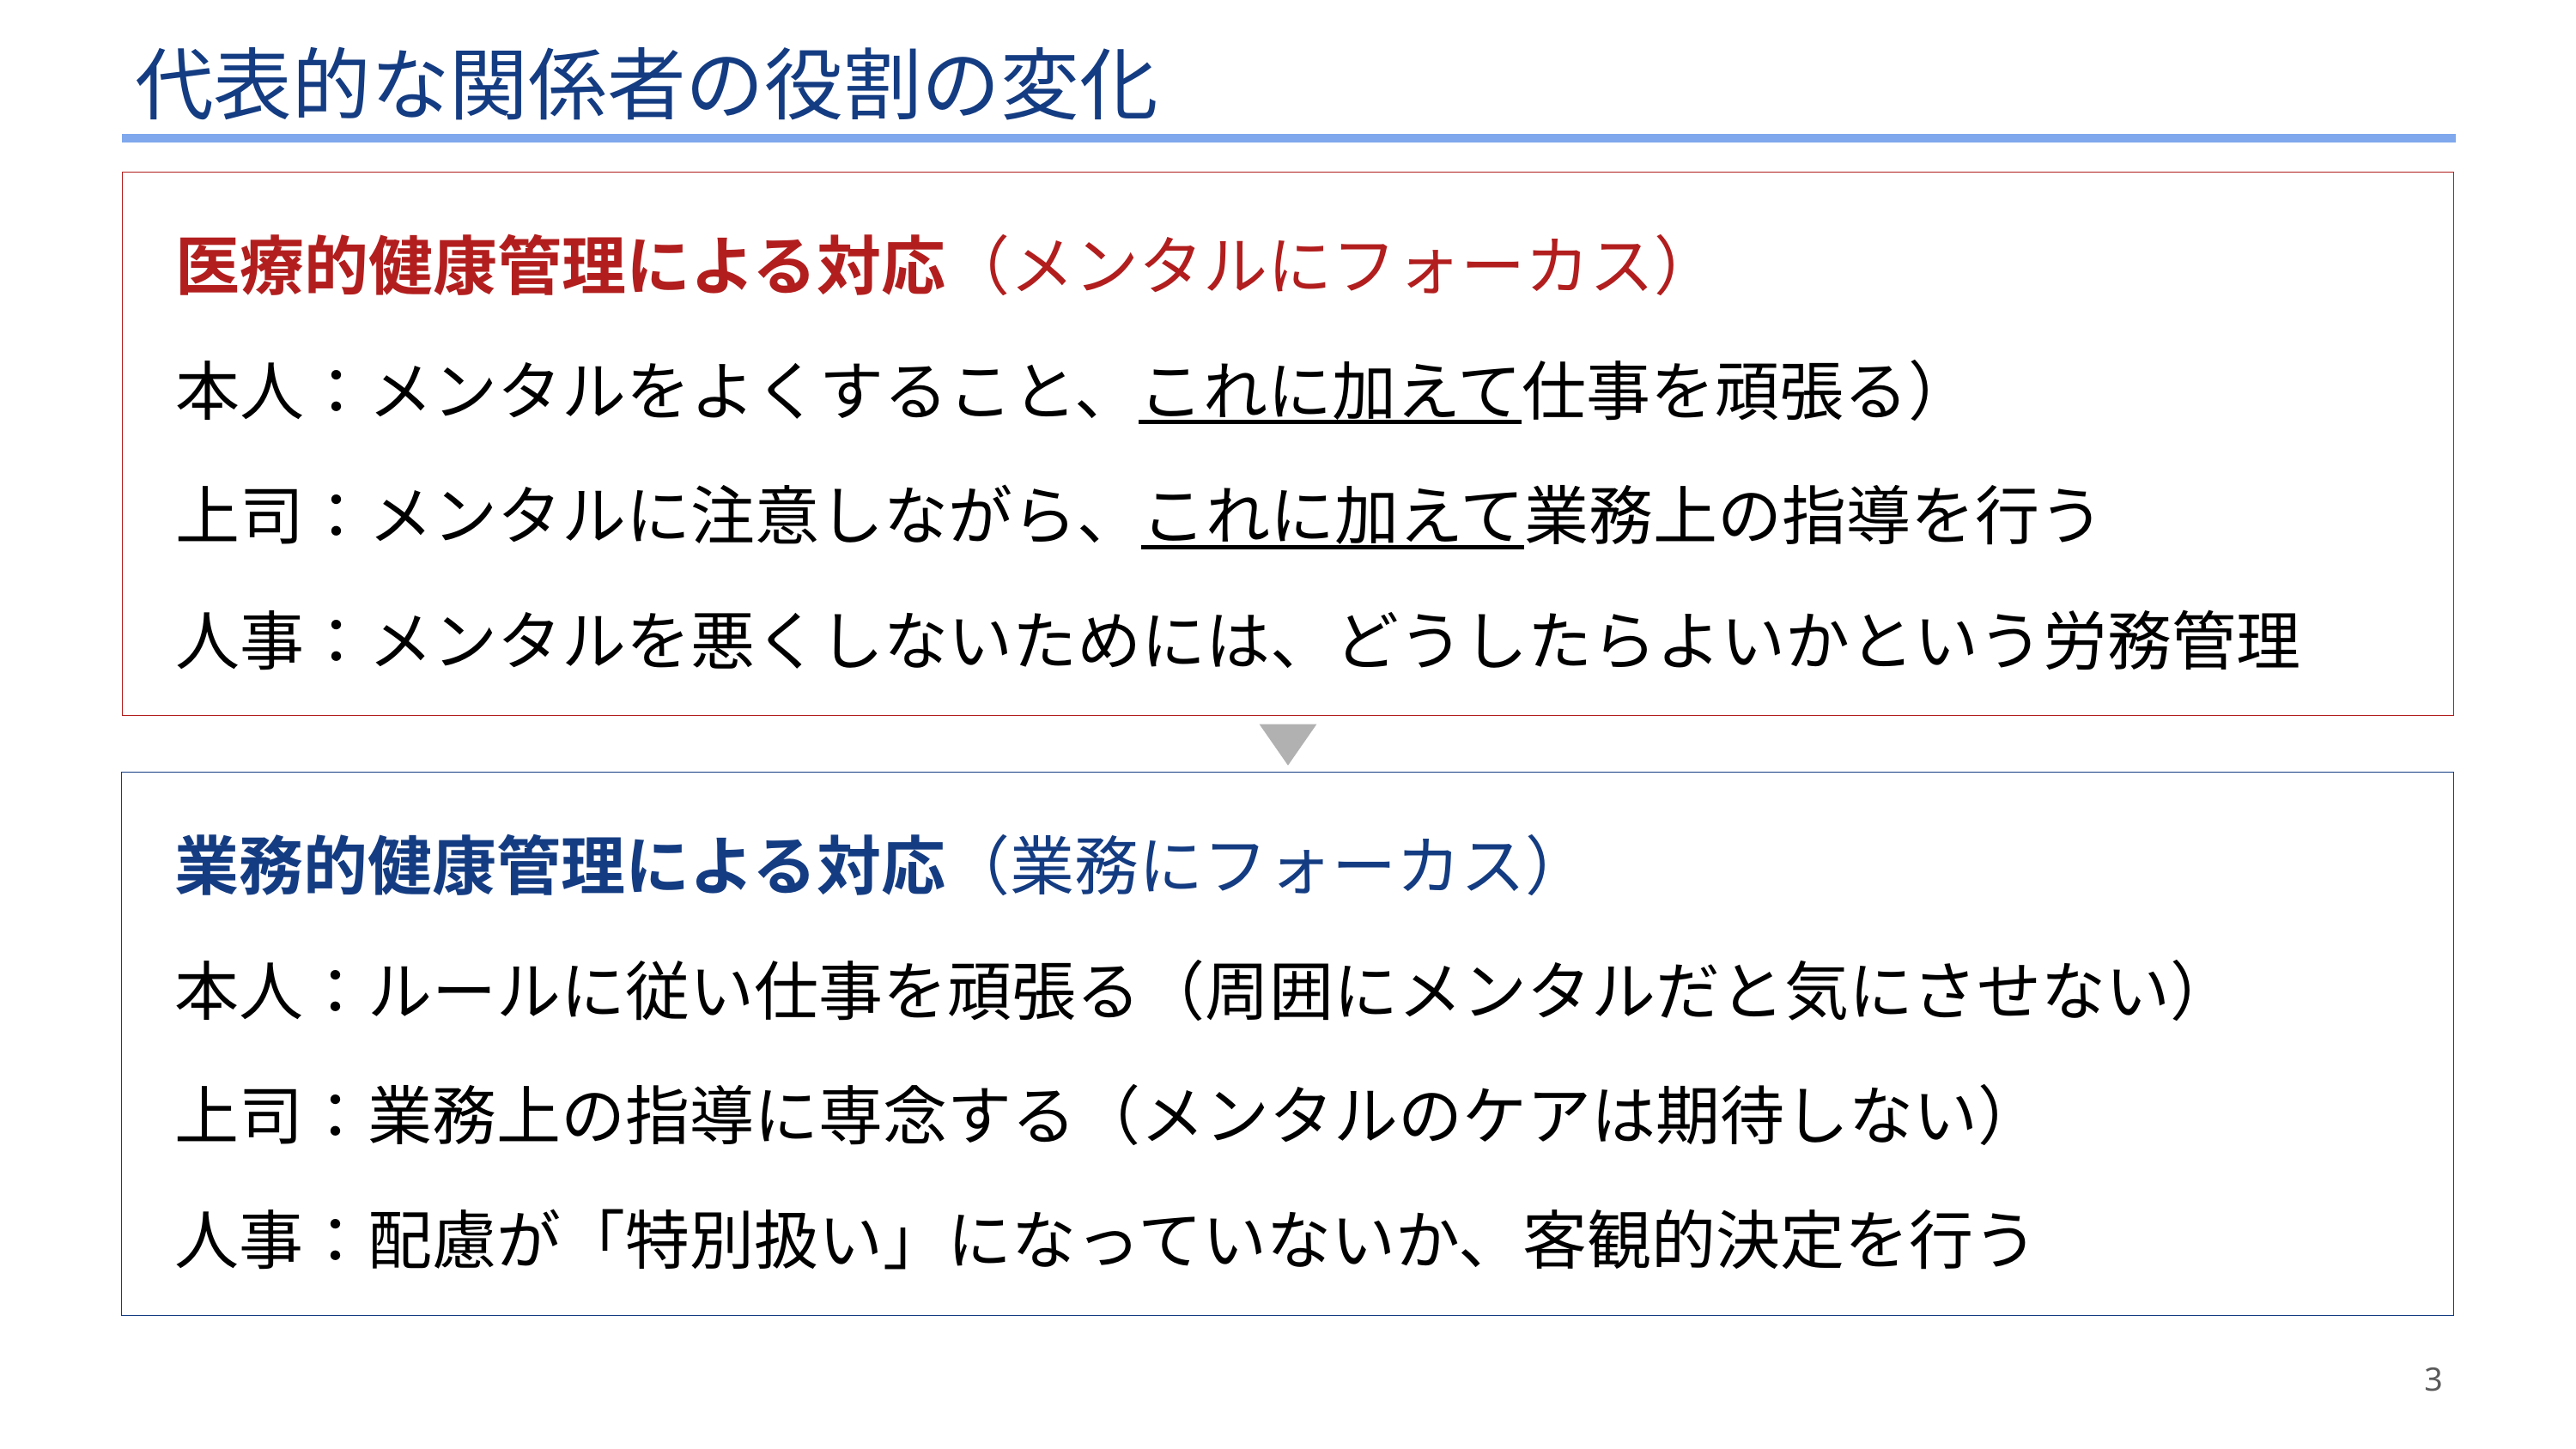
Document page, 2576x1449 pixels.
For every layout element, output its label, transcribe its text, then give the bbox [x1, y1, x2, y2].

title 代表的な関係者の役割の変化 [122, 39, 2454, 139]
slide_number 3 [2337, 1342, 2456, 1420]
text_box [1257, 722, 1319, 767]
text_box 医療的健康管理による対応（メンタルにフォーカス） 本人：メンタルをよくすること、これに加えて仕事を頑張る） 上司：メンタルに注意しながら、これに加えて業務上の指導を行う 人事：メンタルを悪くしないためには、どうしたらよいかという労務管理 [122, 172, 2454, 716]
text_box 業務的健康管理による対応（業務にフォーカス） 本人：ルールに従い仕事を頑張る（周囲にメンタルだと気にさせない） 上司：業務上の指導に専念する（メンタルのケアは期待しない） 人事：配慮が「特別扱い」になっていないか、客観的決定を行う [121, 772, 2454, 1316]
